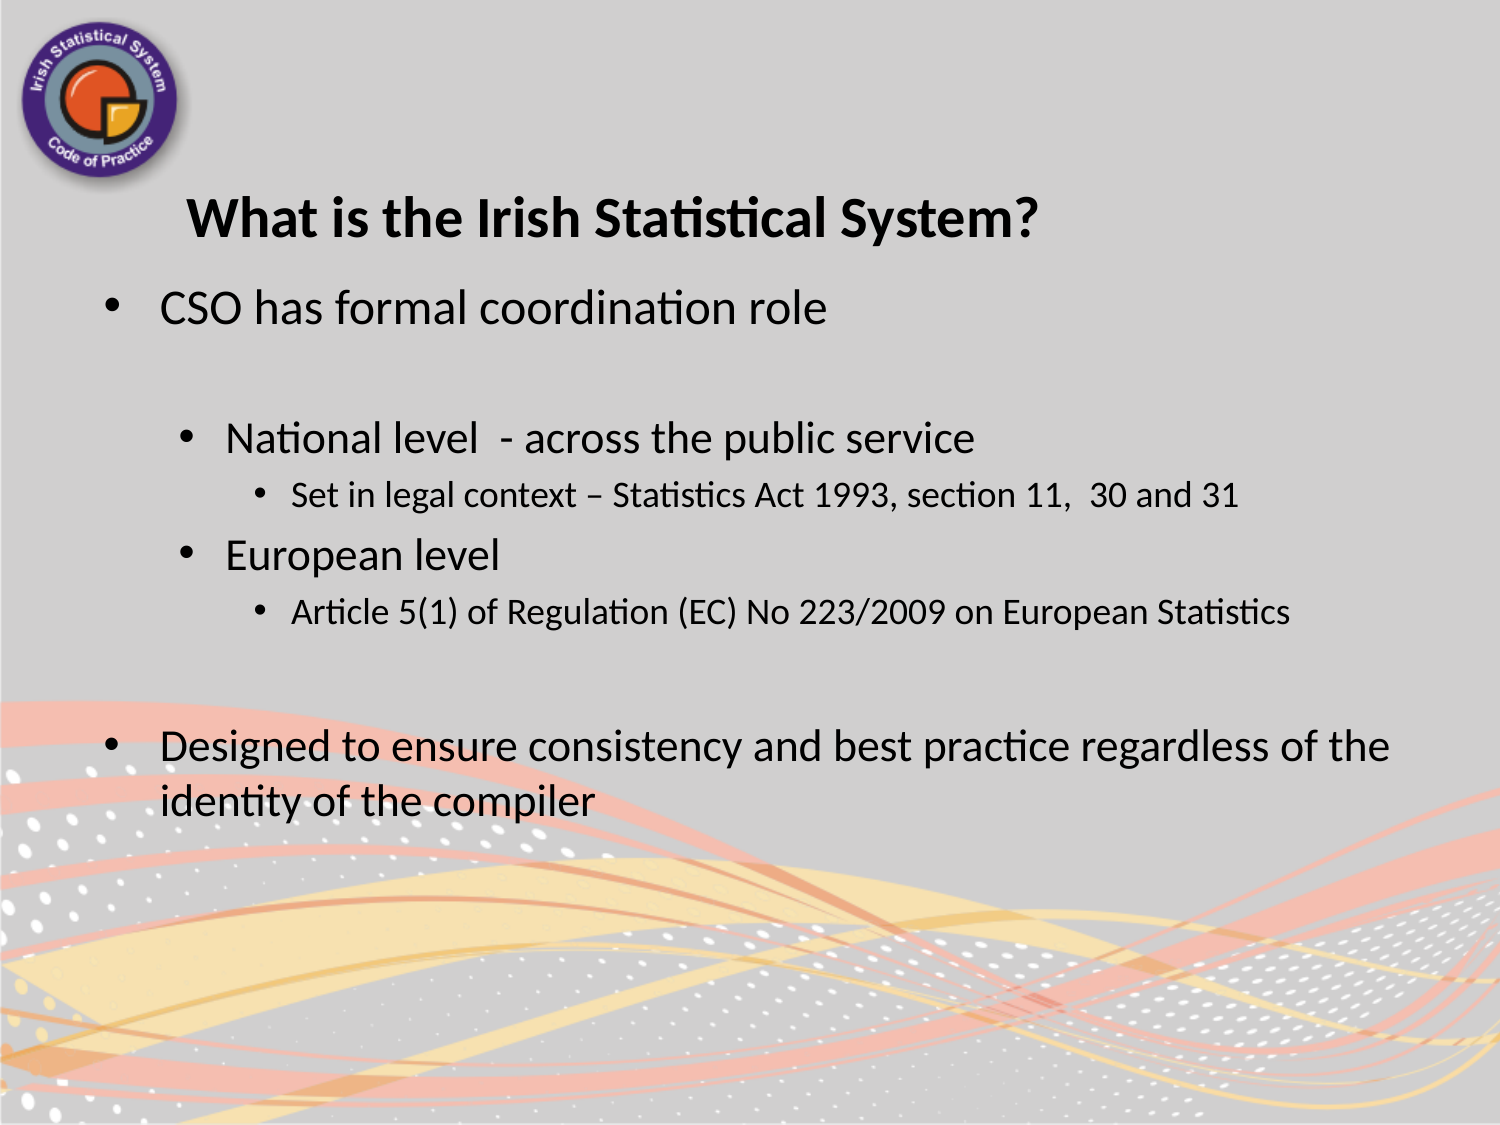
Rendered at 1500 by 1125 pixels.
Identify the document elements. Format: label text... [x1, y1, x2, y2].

title What is the Irish Statistical System? [171, 149, 1427, 267]
list CSO has formal coordination role National level - across the public service Set in legal context – Statistics Act 1993, section 11, 30 and 31 European level Article 5(1) of Regulation (EC) No 223/2009 on European Statistics Designed to ensure consistency and best practice regardless of the identity of the compiler [88, 267, 1439, 1010]
picture [0, 0, 1500, 1125]
